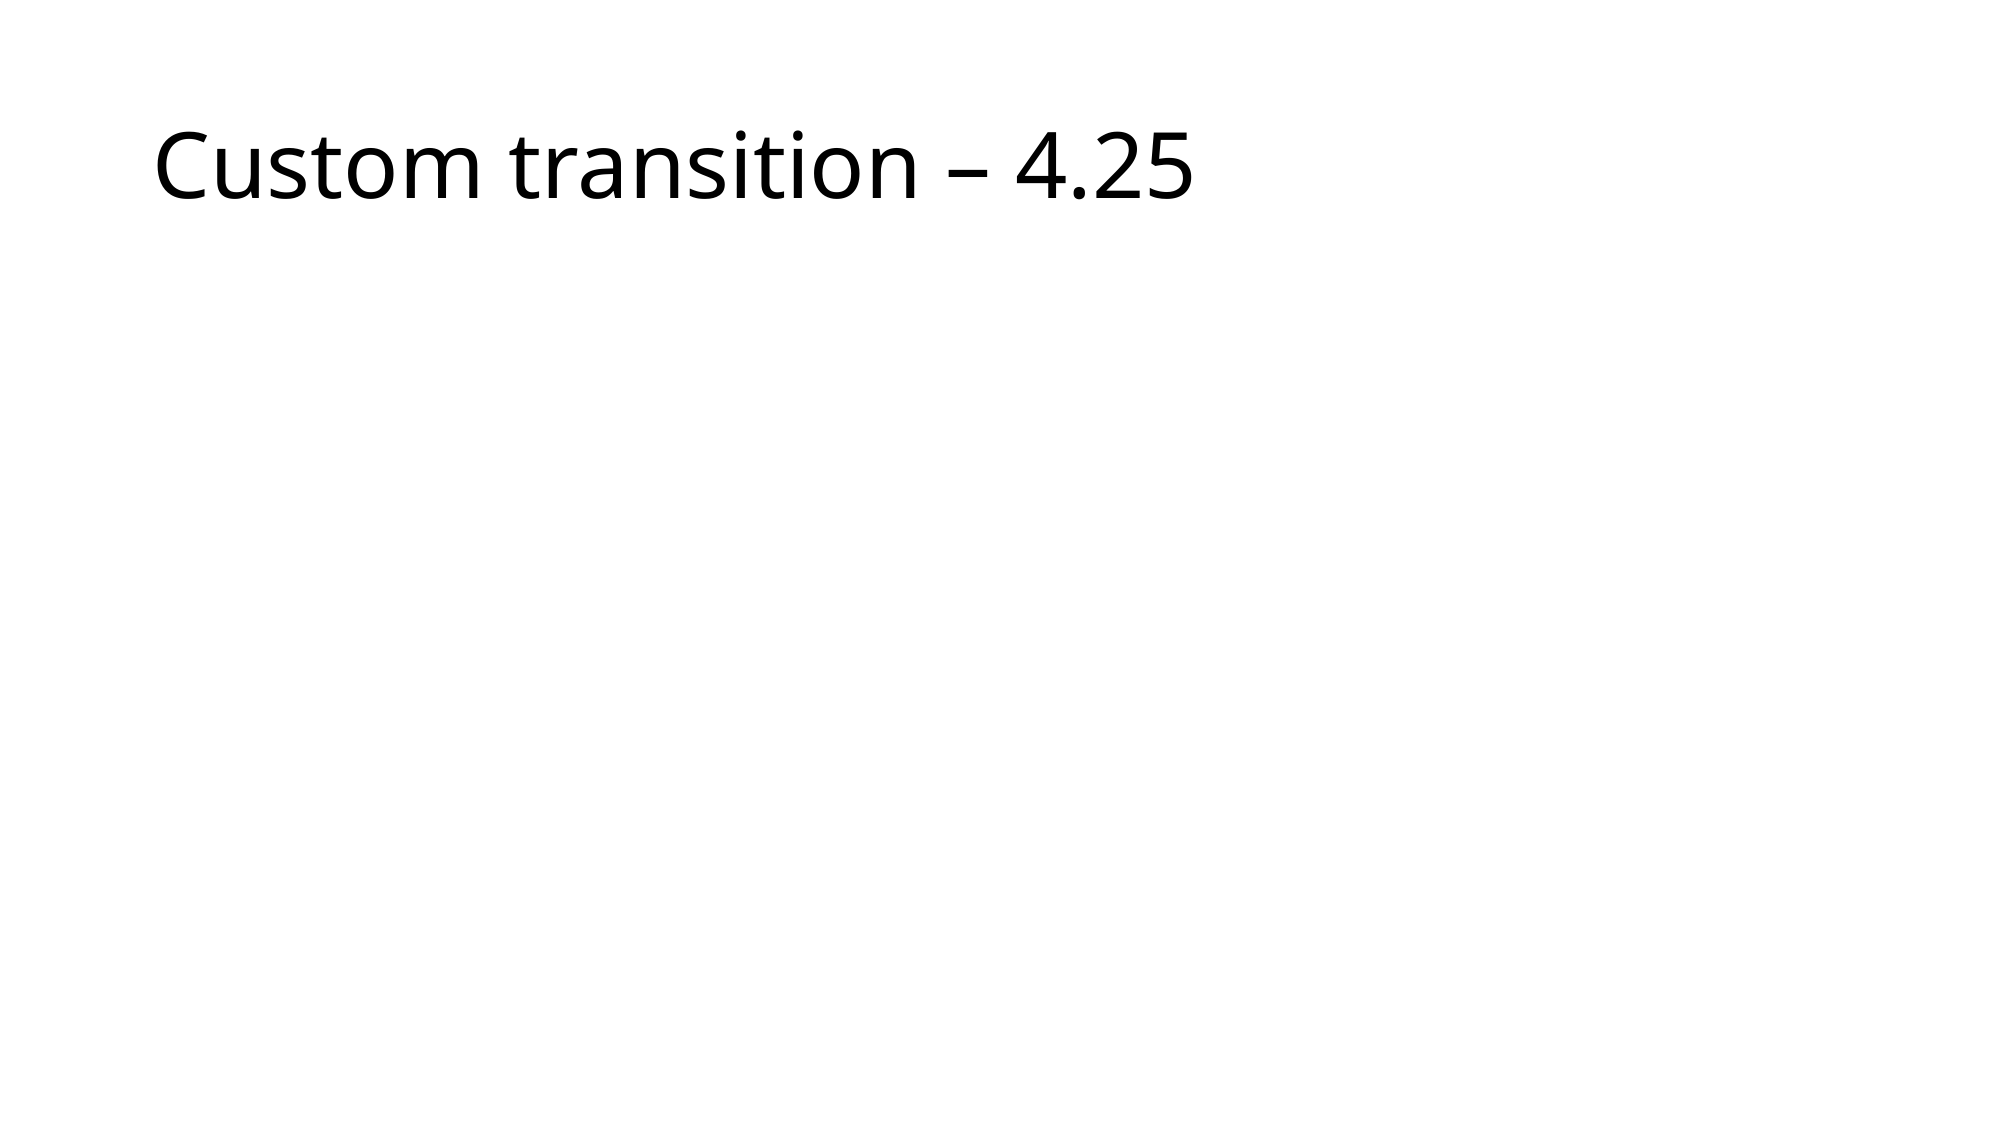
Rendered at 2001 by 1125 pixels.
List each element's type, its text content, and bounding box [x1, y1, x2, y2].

text_box Custom transition – 4.25 [137, 59, 1863, 278]
